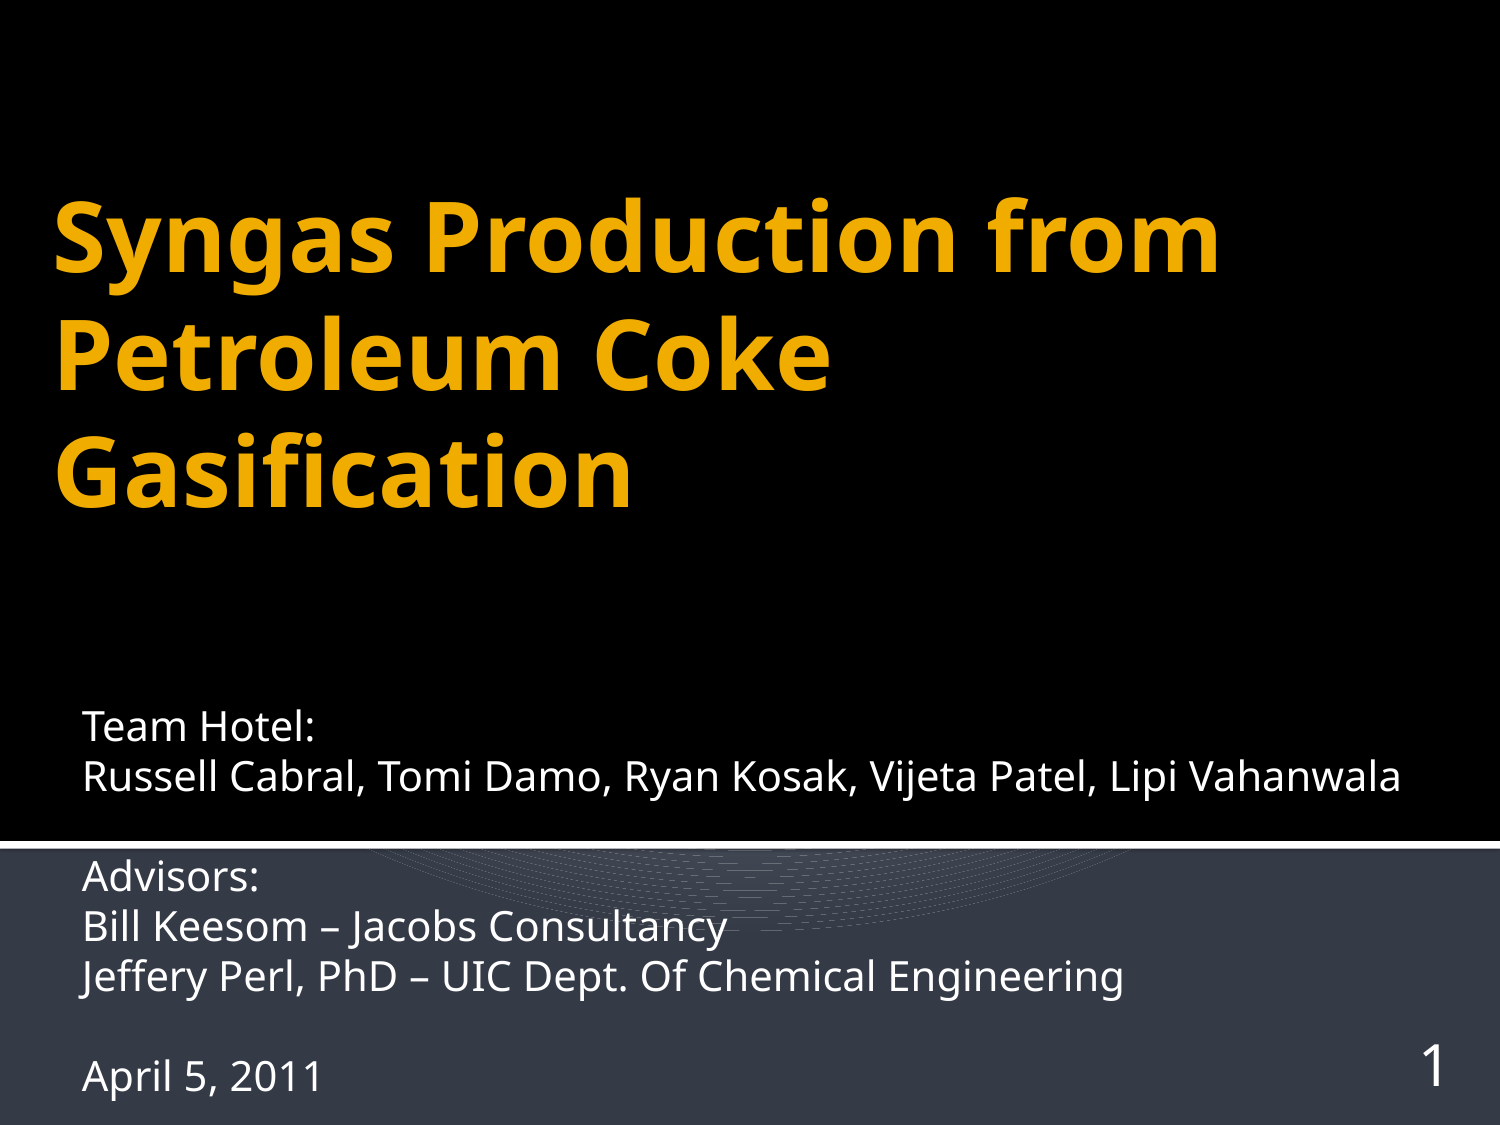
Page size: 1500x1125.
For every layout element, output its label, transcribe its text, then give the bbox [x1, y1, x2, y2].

slide_number 1 [1345, 1062, 1467, 1108]
subtitle Team Hotel: Russell Cabral, Tomi Damo, Ryan Kosak, Vijeta Patel, Lipi Vahanwala Advisors: Bill Keesom – Jacobs Consultancy Jeffery Perl, PhD – UIC Dept. Of Chemical Engineering April 5, 2011 [62, 687, 1438, 1100]
title Syngas Production from Petroleum Coke Gasification [37, 174, 1388, 575]
